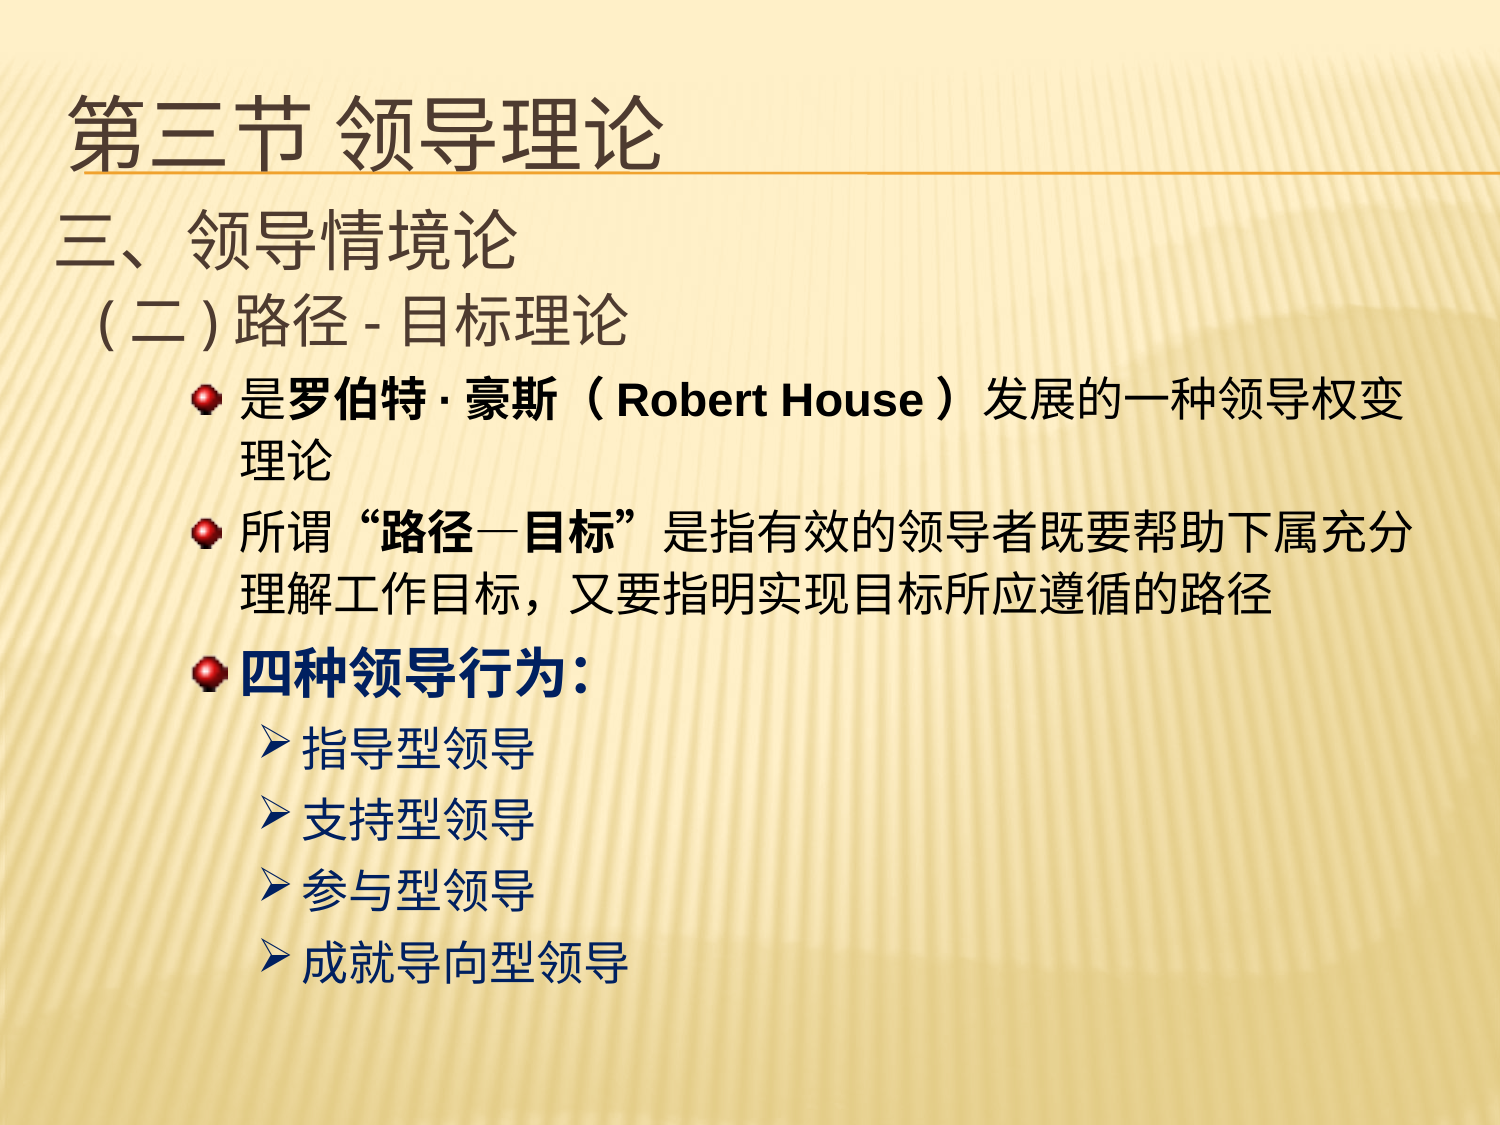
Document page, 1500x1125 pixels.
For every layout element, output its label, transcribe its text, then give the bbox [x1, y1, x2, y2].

picture [186, 379, 222, 415]
text_box 是罗伯特·豪斯（Robert House）发展的一种领导权变理论 所谓“路径—目标”是指有效的领导者既要帮助下属充分理解工作目标，又要指明实现目标所应遵循的路径 四种领导行为： 指导型领导 支持型领导 参与型领导 成就导向型领导 [171, 356, 1463, 998]
title 第三节 领导理论 [50, 63, 1475, 201]
list 三、领导情境论 (二)路径-目标理论 [37, 200, 1463, 304]
picture [186, 513, 222, 549]
picture [186, 650, 228, 692]
